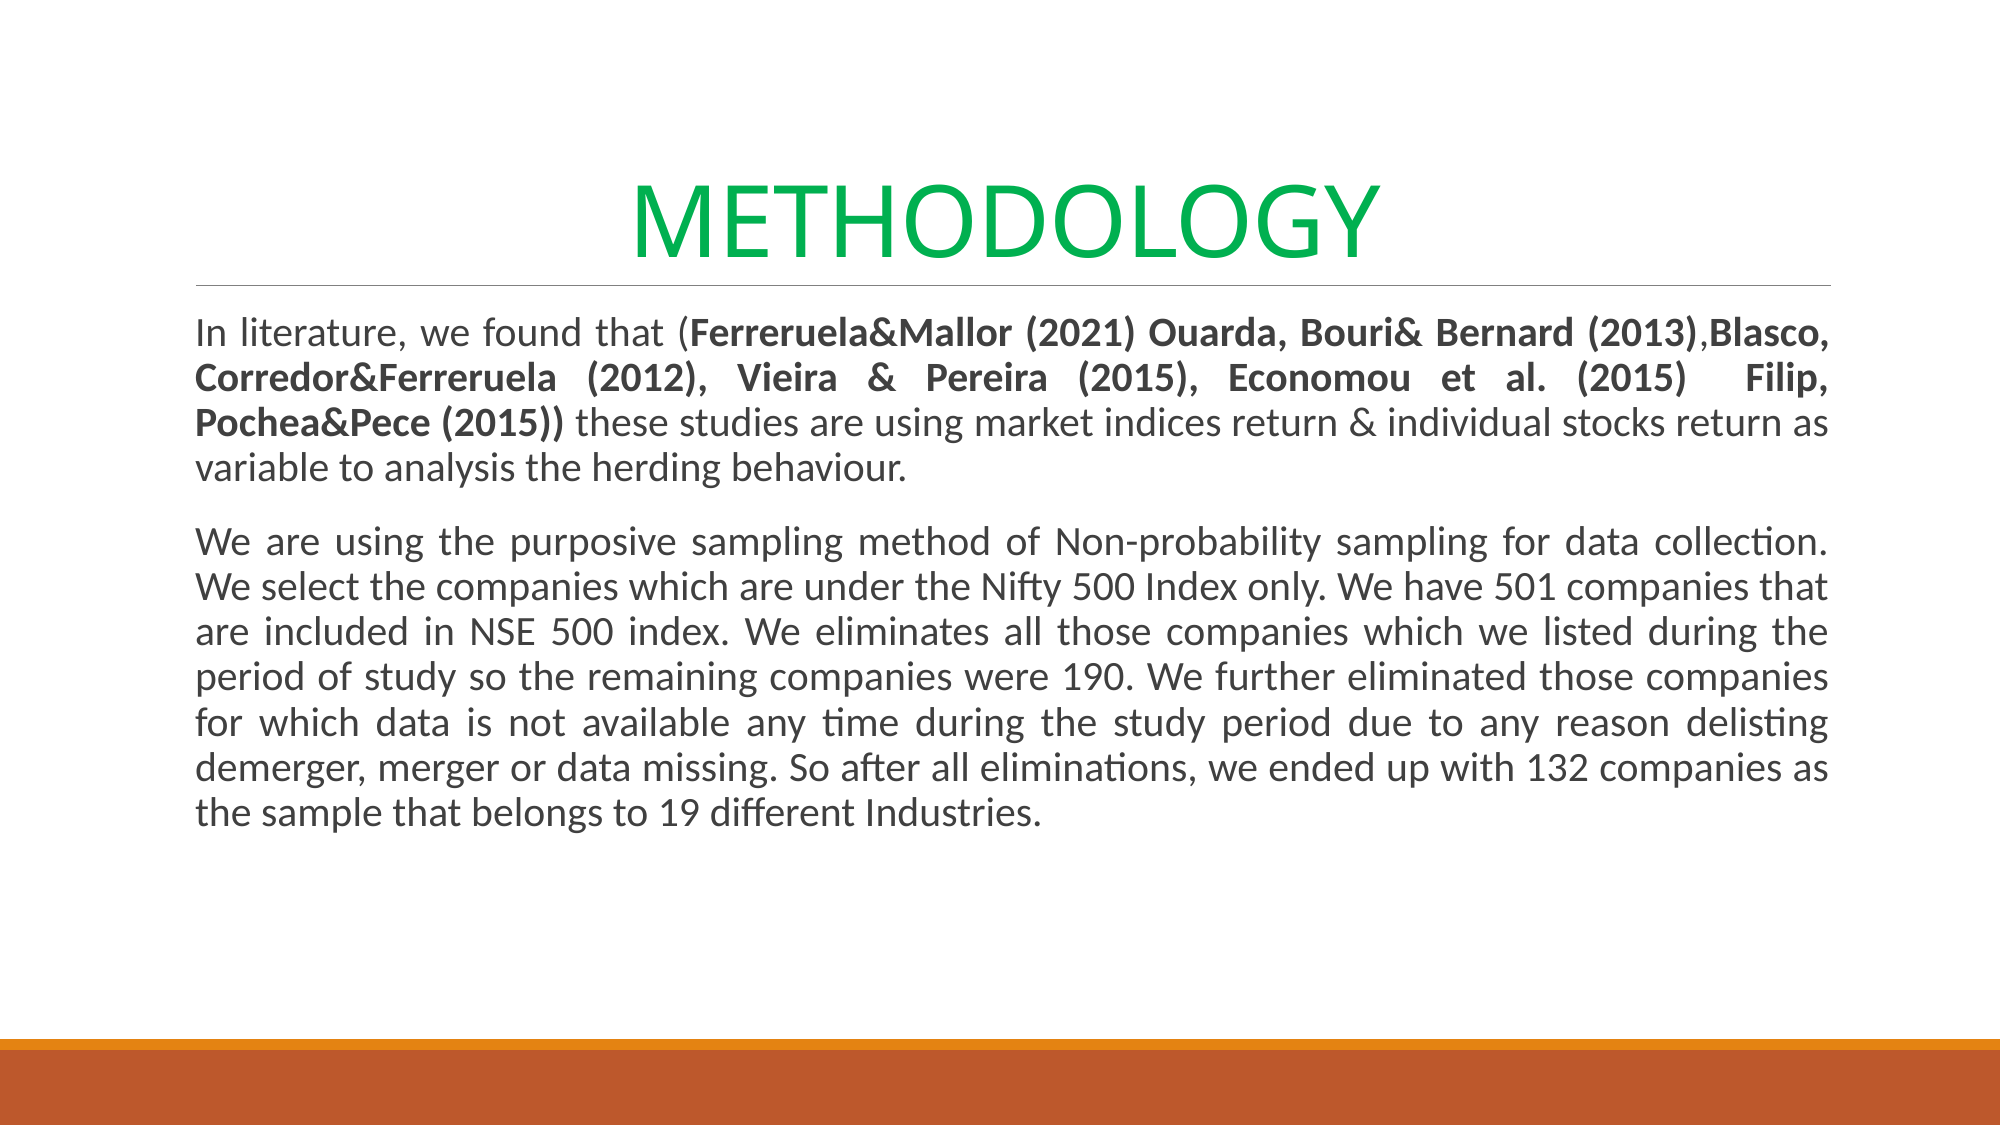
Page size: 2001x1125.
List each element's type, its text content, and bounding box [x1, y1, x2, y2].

list In literature, we found that (Ferreruela&Mallor (2021) Ouarda, Bouri& Bernard (2013),Blasco, Corredor&Ferreruela (2012), Vieira & Pereira (2015), Economou et al. (2015) Filip, Pochea&Pece (2015)) these studies are using market indices return & individual stocks return as variable to analysis the herding behaviour. We are using the purposive sampling method of Non-probability sampling for data collection. We select the companies which are under the Nifty 500 Index only. We have 501 companies that are included in NSE 500 index. We eliminates all those companies which we listed during the period of study so the remaining companies were 190. We further eliminated those companies for which data is not available any time during the study period due to any reason delisting demerger, merger or data missing. So after all eliminations, we ended up with 132 companies as the sample that belongs to 19 different Industries. [180, 302, 1830, 963]
title METHODOLOGY [180, 47, 1830, 285]
